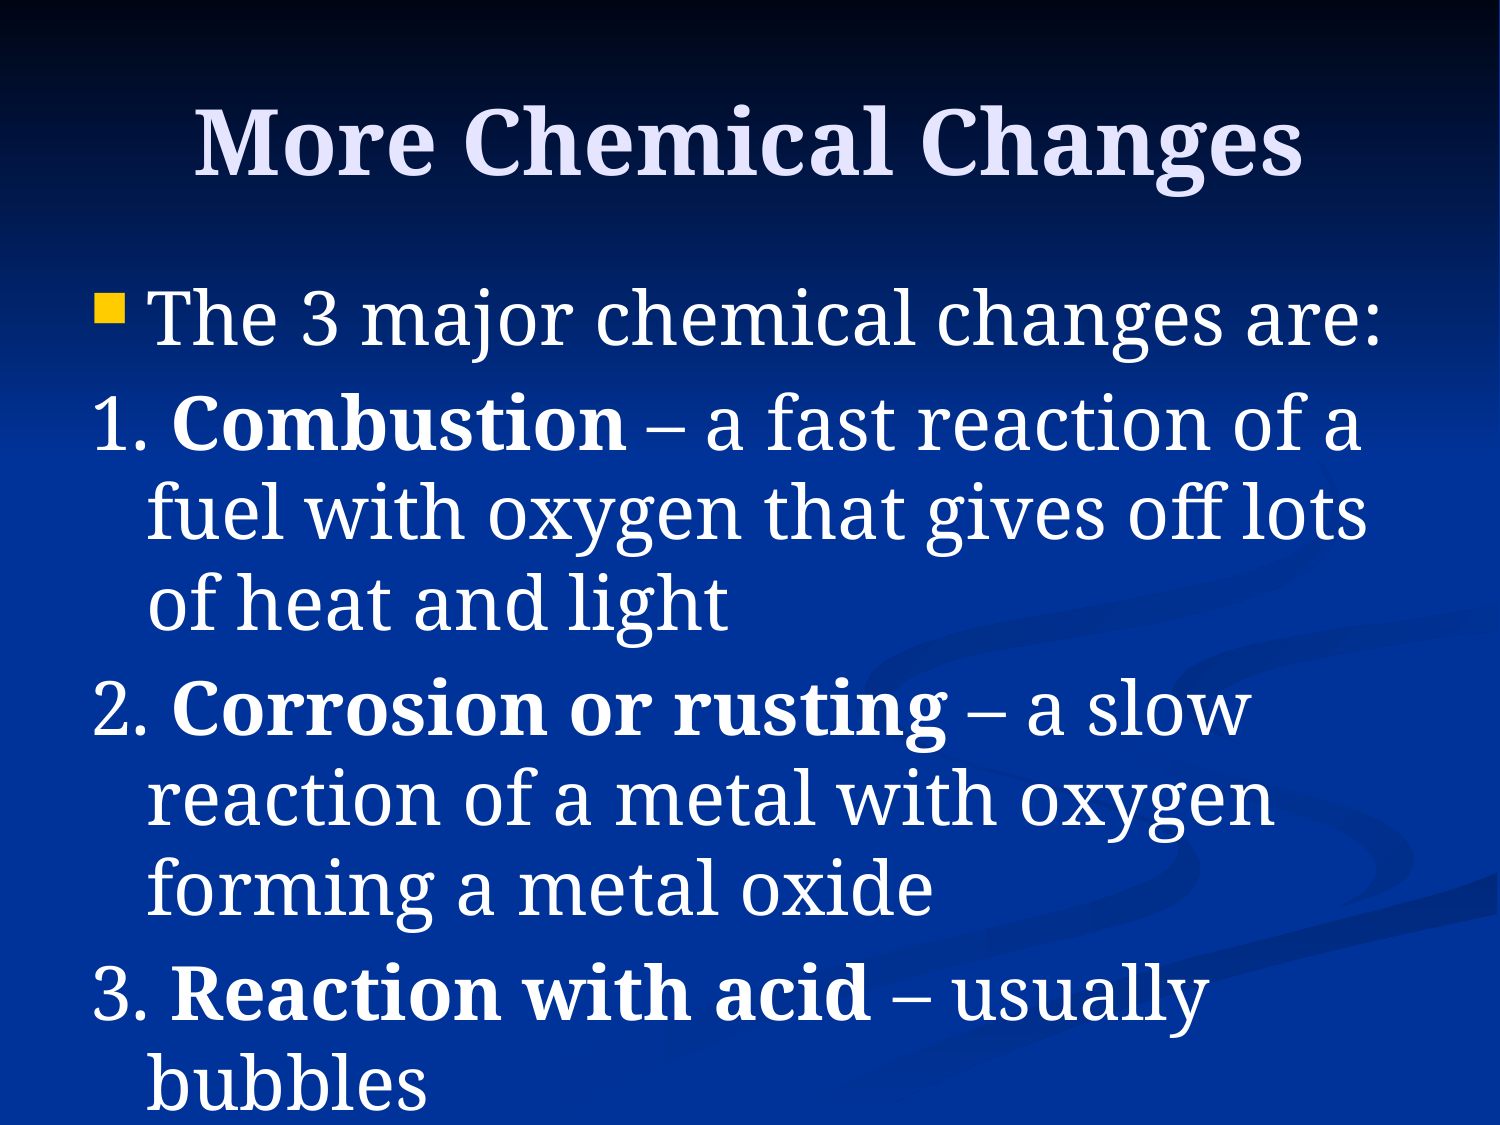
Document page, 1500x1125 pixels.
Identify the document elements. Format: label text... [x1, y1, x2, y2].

title More Chemical Changes [74, 44, 1426, 233]
list The 3 major chemical changes are: 1. Combustion – a fast reaction of a fuel with oxygen that gives off lots of heat and light 2. Corrosion or rusting – a slow reaction of a metal with oxygen forming a metal oxide 3. Reaction with acid – usually bubbles [74, 262, 1426, 1006]
